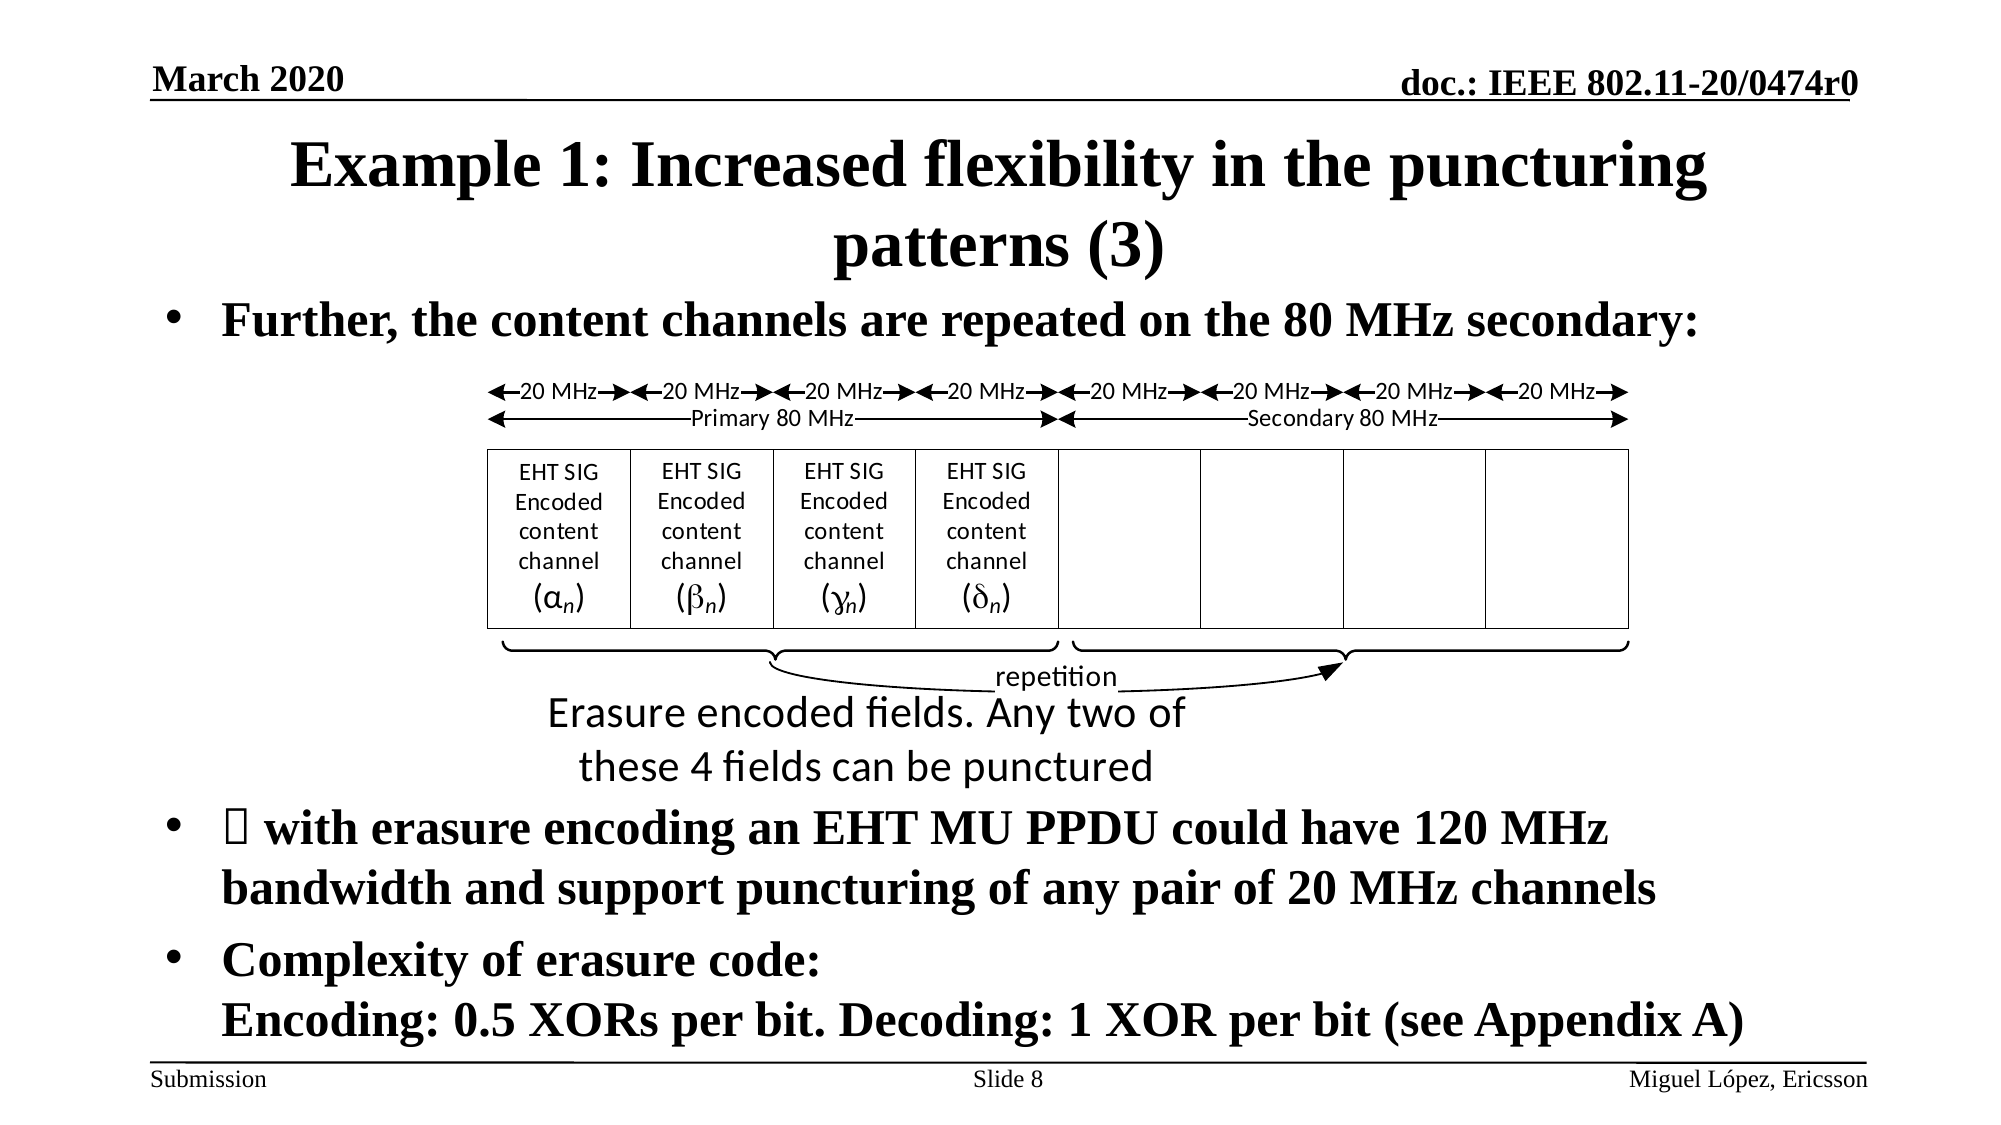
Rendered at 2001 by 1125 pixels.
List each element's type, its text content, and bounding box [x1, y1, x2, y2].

slide_number Slide 8 [950, 1061, 1067, 1123]
list Further, the content channels are repeated on the 80 MHz secondary:  with erasure encoding an EHT MU PPDU could have 120 MHz bandwidth and support puncturing of any pair of 20 MHz channels Complexity of erasure code: Encoding: 0.5 XORs per bit. Decoding: 1 XOR per bit (see Appendix A) [149, 278, 1850, 954]
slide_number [152, 54, 563, 100]
footer Miguel López, Ericsson [1171, 1061, 1869, 1093]
title Example 1: Increased flexibility in the puncturing patterns (3) [149, 112, 1850, 278]
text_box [464, 195, 1650, 855]
